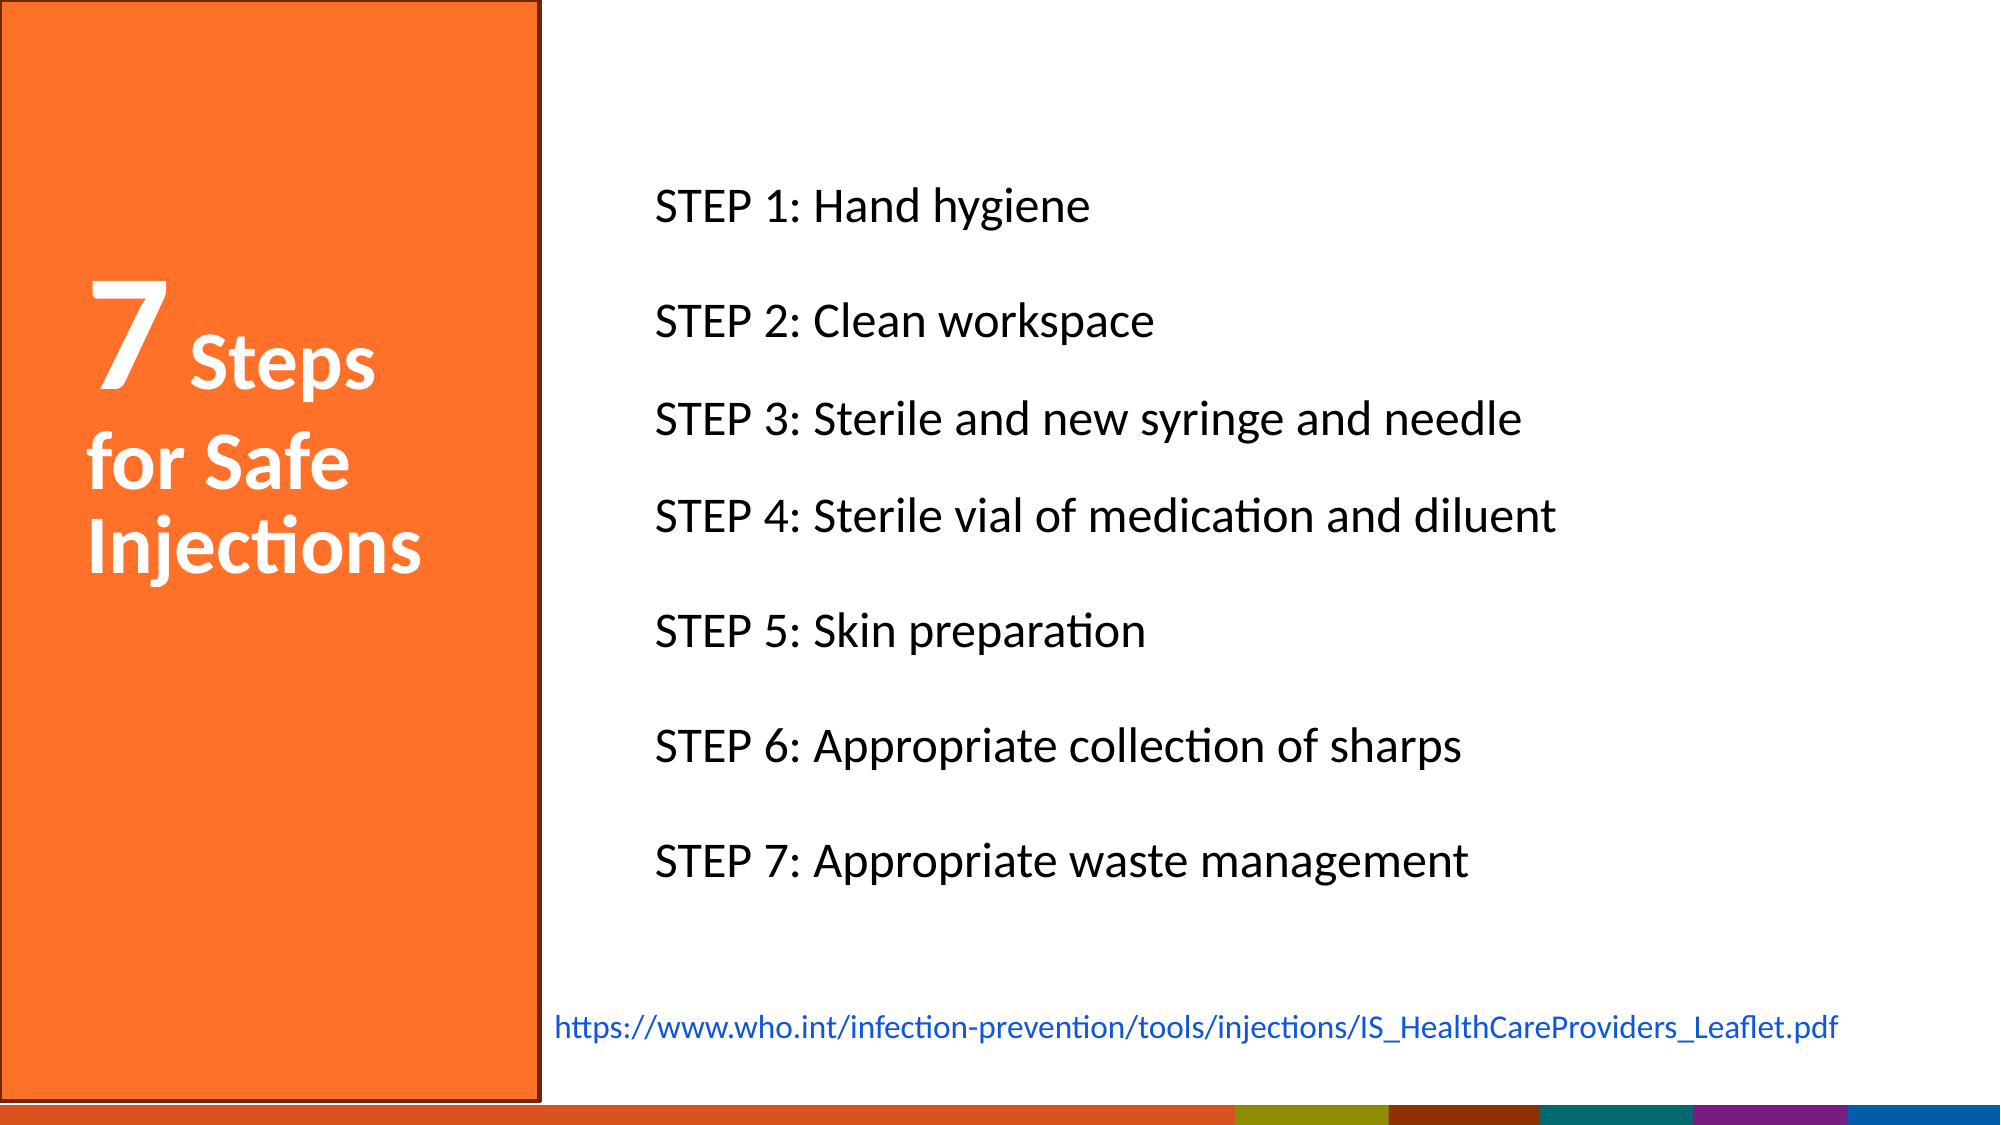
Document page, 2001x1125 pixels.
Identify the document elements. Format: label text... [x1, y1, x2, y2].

text_box https://www.who.int/infection-prevention/tools/injections/IS_HealthCareProviders_Leaflet.pdf [544, 998, 1900, 1053]
picture [0, 1105, 2000, 1125]
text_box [0, 0, 540, 1102]
text_box STEP 1: Hand hygiene STEP 2: Clean workspace STEP 3: Sterile and new syringe and needle STEP 4: Sterile vial of medication and diluent STEP 5: Skin preparation STEP 6: Appropriate collection of sharps STEP 7: Appropriate waste management [640, 135, 1970, 986]
